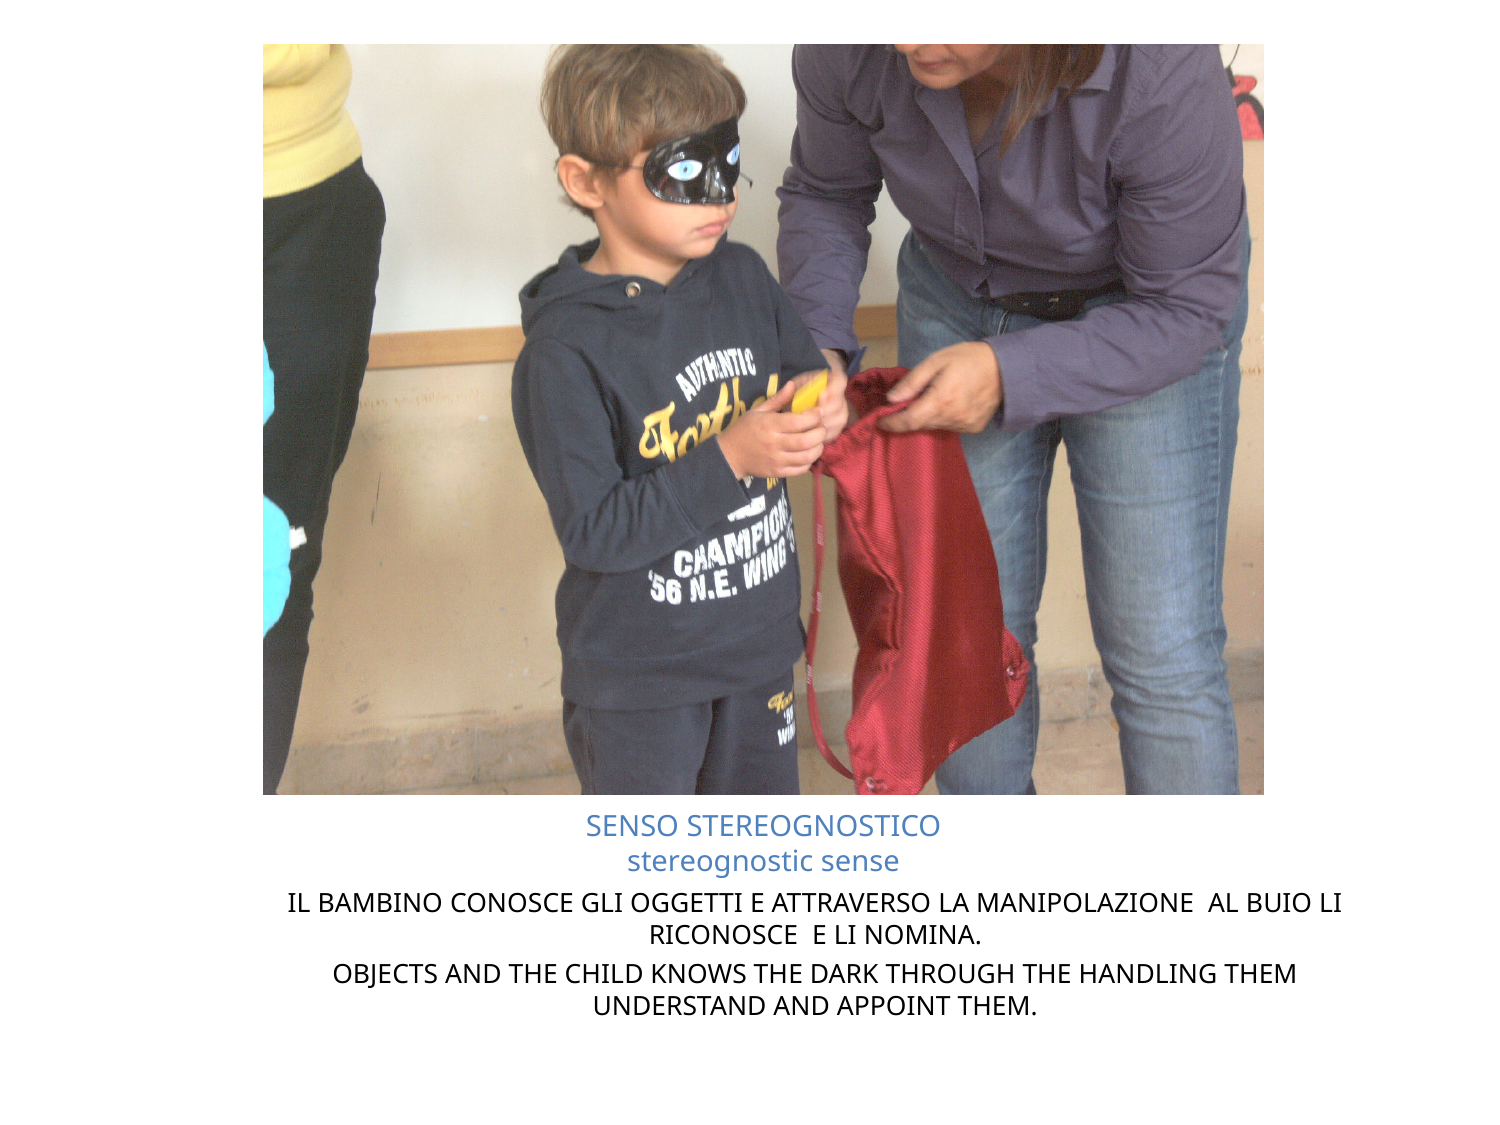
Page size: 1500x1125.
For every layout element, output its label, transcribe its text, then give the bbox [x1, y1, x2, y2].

title SENSO STEREOGNOSTICO stereognostic sense [150, 800, 1378, 875]
list IL BAMBINO CONOSCE GLI OGGETTI E ATTRAVERSO LA MANIPOLAZIONE AL BUIO LI RICONOSCE E LI NOMINA. OBJECTS AND THE CHILD KNOWS THE DARK THROUGH THE HANDLING THEM UNDERSTAND AND APPOINT THEM. [253, 878, 1377, 1029]
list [263, 44, 1264, 796]
